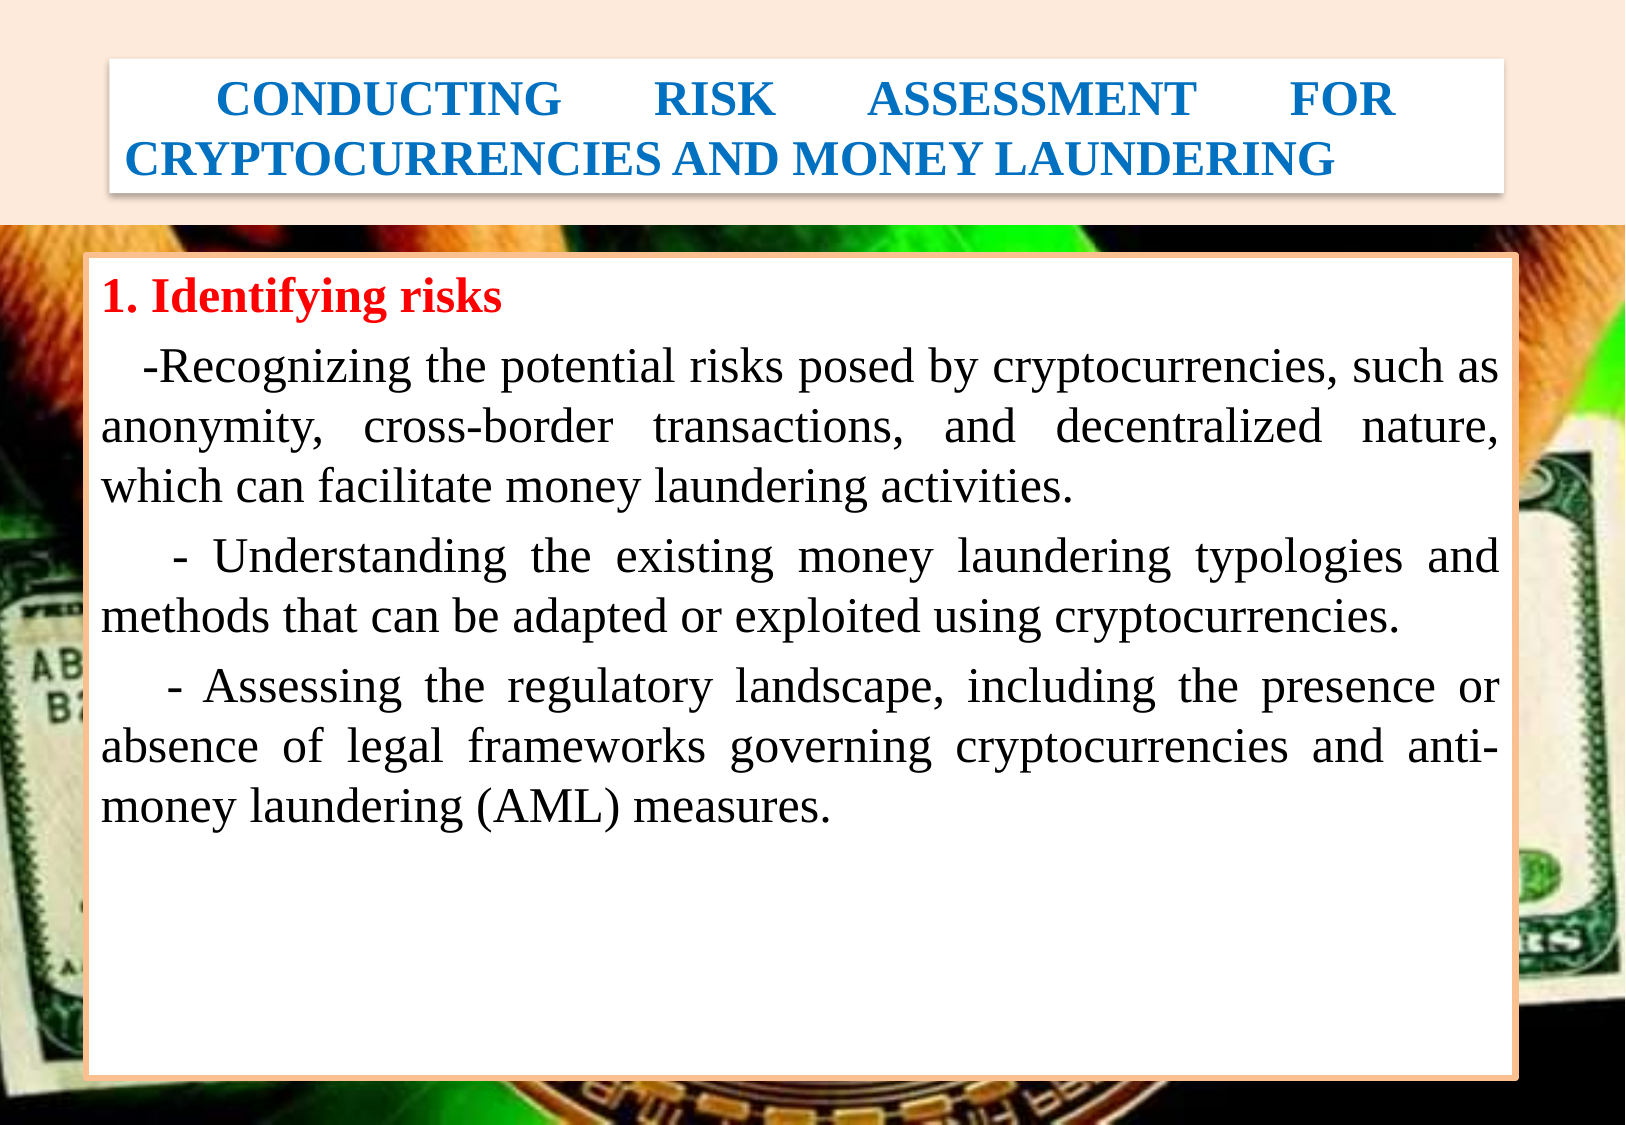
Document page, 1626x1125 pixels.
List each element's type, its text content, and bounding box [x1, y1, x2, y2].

picture [0, 224, 1625, 1125]
text_box CONDUCTING RISK ASSESSMENT FOR CRYPTOCURRENCIES AND MONEY LAUNDERING [109, 58, 1504, 194]
